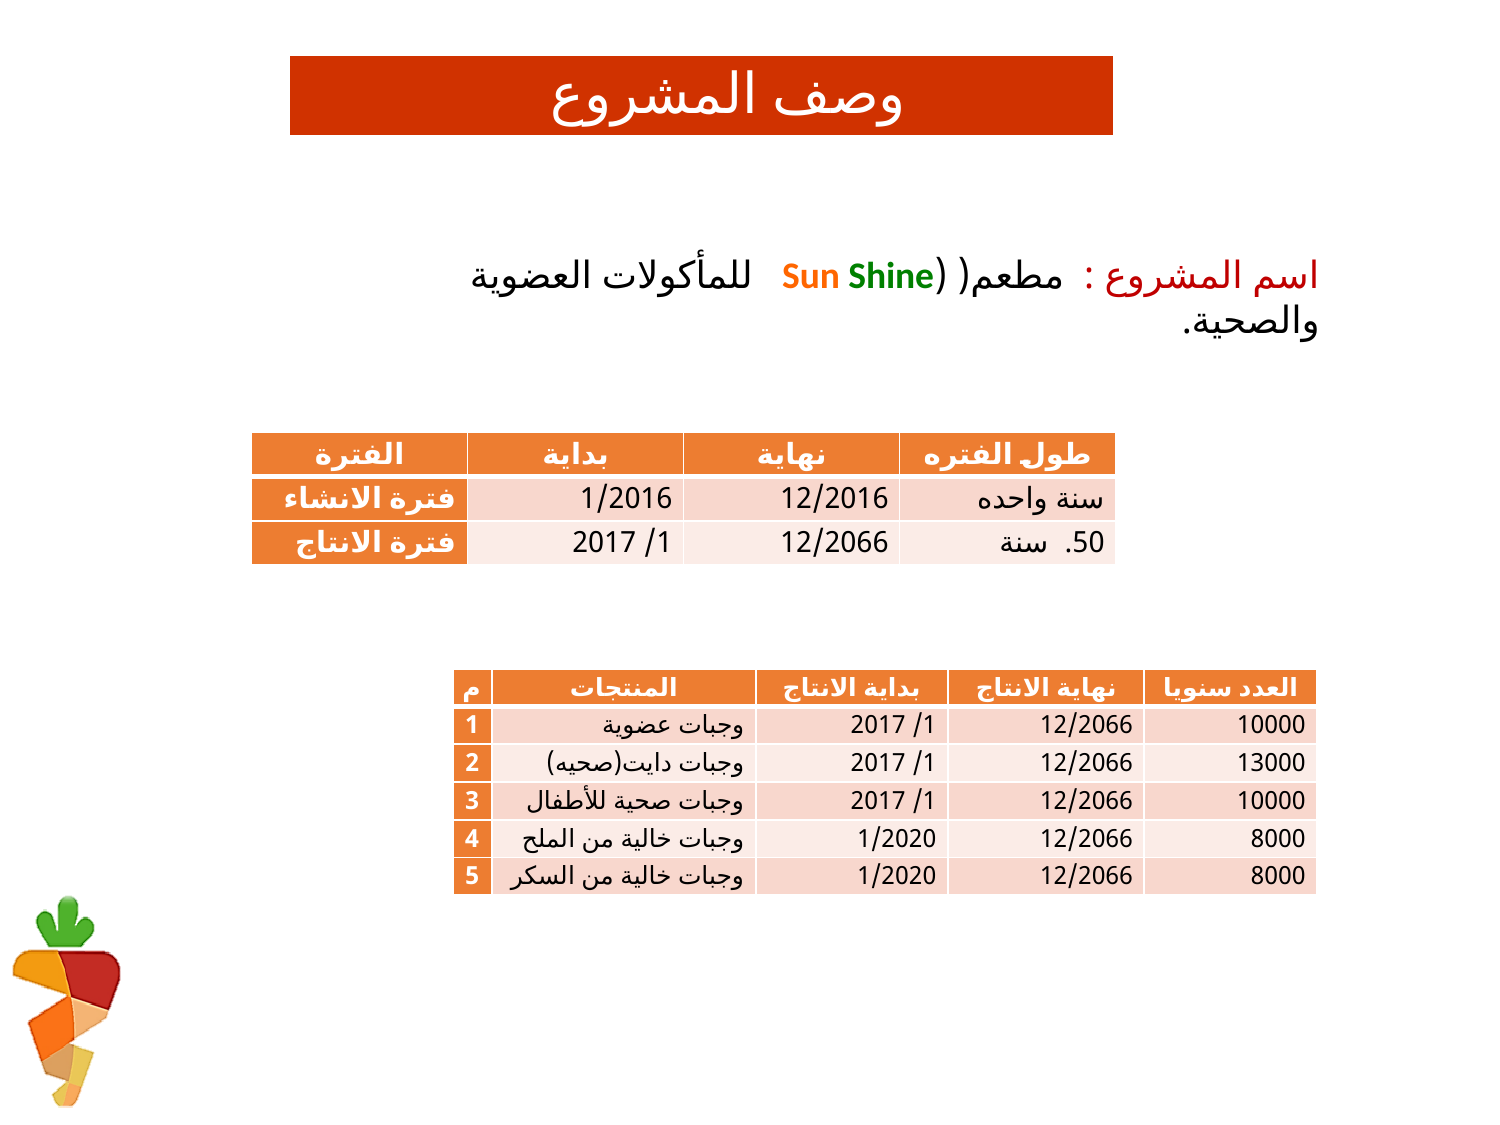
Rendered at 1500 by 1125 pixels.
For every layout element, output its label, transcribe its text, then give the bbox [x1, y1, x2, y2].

table_cell 1/ 2017 [757, 783, 947, 819]
table_header المنتجات [493, 670, 755, 704]
table_cell 1/ 2017 [757, 709, 947, 743]
table_cell 12/2066 [949, 858, 1143, 894]
picture [4, 893, 126, 1108]
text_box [289, 54, 1115, 137]
table_cell 10000 [1145, 783, 1316, 819]
table_cell 1 [454, 709, 491, 743]
table_cell 12/2066 [949, 821, 1143, 857]
table_cell 12/2016 [684, 479, 899, 520]
table_cell 1/2020 [757, 858, 947, 894]
table_header طول الفتره [900, 433, 1115, 474]
table_cell وجبات دايت(صحيه) [493, 745, 755, 781]
table_cell 1/ 2017 [468, 522, 683, 564]
table_cell 4 [454, 821, 491, 857]
table_header نهاية الانتاج [949, 670, 1143, 704]
table_cell 12/2066 [949, 745, 1143, 781]
table_cell 12/2066 [949, 709, 1143, 743]
table_cell 3 [454, 783, 491, 819]
table_header الفترة [252, 433, 467, 474]
table_header العدد سنويا [1145, 670, 1316, 704]
table_header بداية [468, 433, 683, 474]
table_cell وجبات خالية من الملح [493, 821, 755, 857]
table_cell 13000 [1145, 745, 1316, 781]
table_cell فترة الانشاء [252, 479, 467, 520]
table_cell سنة واحده [900, 479, 1115, 520]
table_cell وجبات خالية من السكر [493, 858, 755, 894]
table_cell 5 [454, 858, 491, 894]
table_cell 1/2016 [468, 479, 683, 520]
table_cell 12/2066 [949, 783, 1143, 819]
table_cell 2 [454, 745, 491, 781]
table_cell وجبات صحية للأطفال [493, 783, 755, 819]
table_cell 8000 [1145, 858, 1316, 894]
table_cell 1/2020 [757, 821, 947, 857]
table_cell وجبات عضوية [493, 709, 755, 743]
table_cell 12/2066 [684, 522, 899, 564]
table_header م [454, 670, 491, 704]
table_cell 1/ 2017 [757, 745, 947, 781]
text_box اسم المشروع : مطعم( (Sun Shine للمأكولات العضوية والصحية. [454, 243, 1335, 349]
table_header نهاية [684, 433, 899, 474]
table_cell 10000 [1145, 709, 1316, 743]
table_cell فترة الانتاج [252, 522, 467, 564]
table_cell سنة [900, 522, 1115, 564]
table_cell 8000 [1145, 821, 1316, 857]
table_header بداية الانتاج [757, 670, 947, 704]
